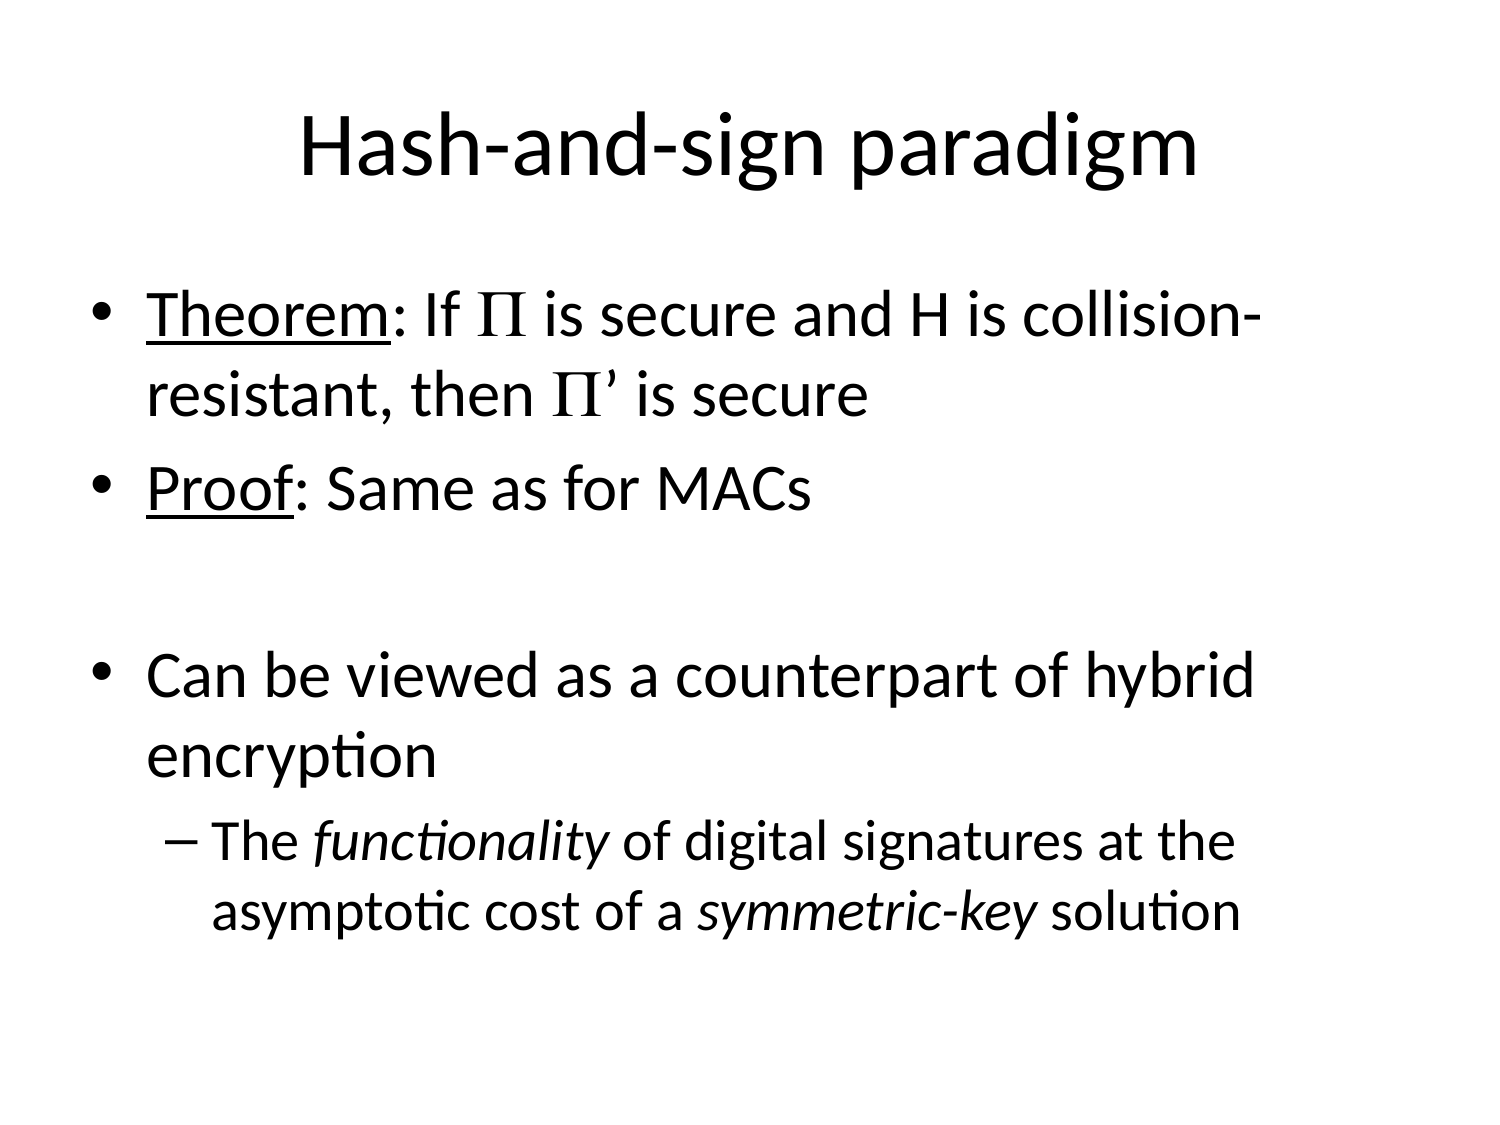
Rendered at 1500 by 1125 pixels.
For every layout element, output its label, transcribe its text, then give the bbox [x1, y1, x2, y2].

title Hash-and-sign paradigm [75, 45, 1425, 233]
list Theorem: If  is secure and H is collision-resistant, then ’ is secure Proof: Same as for MACs Can be viewed as a counterpart of hybrid encryption The functionality of digital signatures at the asymptotic cost of a symmetric-key solution [75, 262, 1425, 1005]
